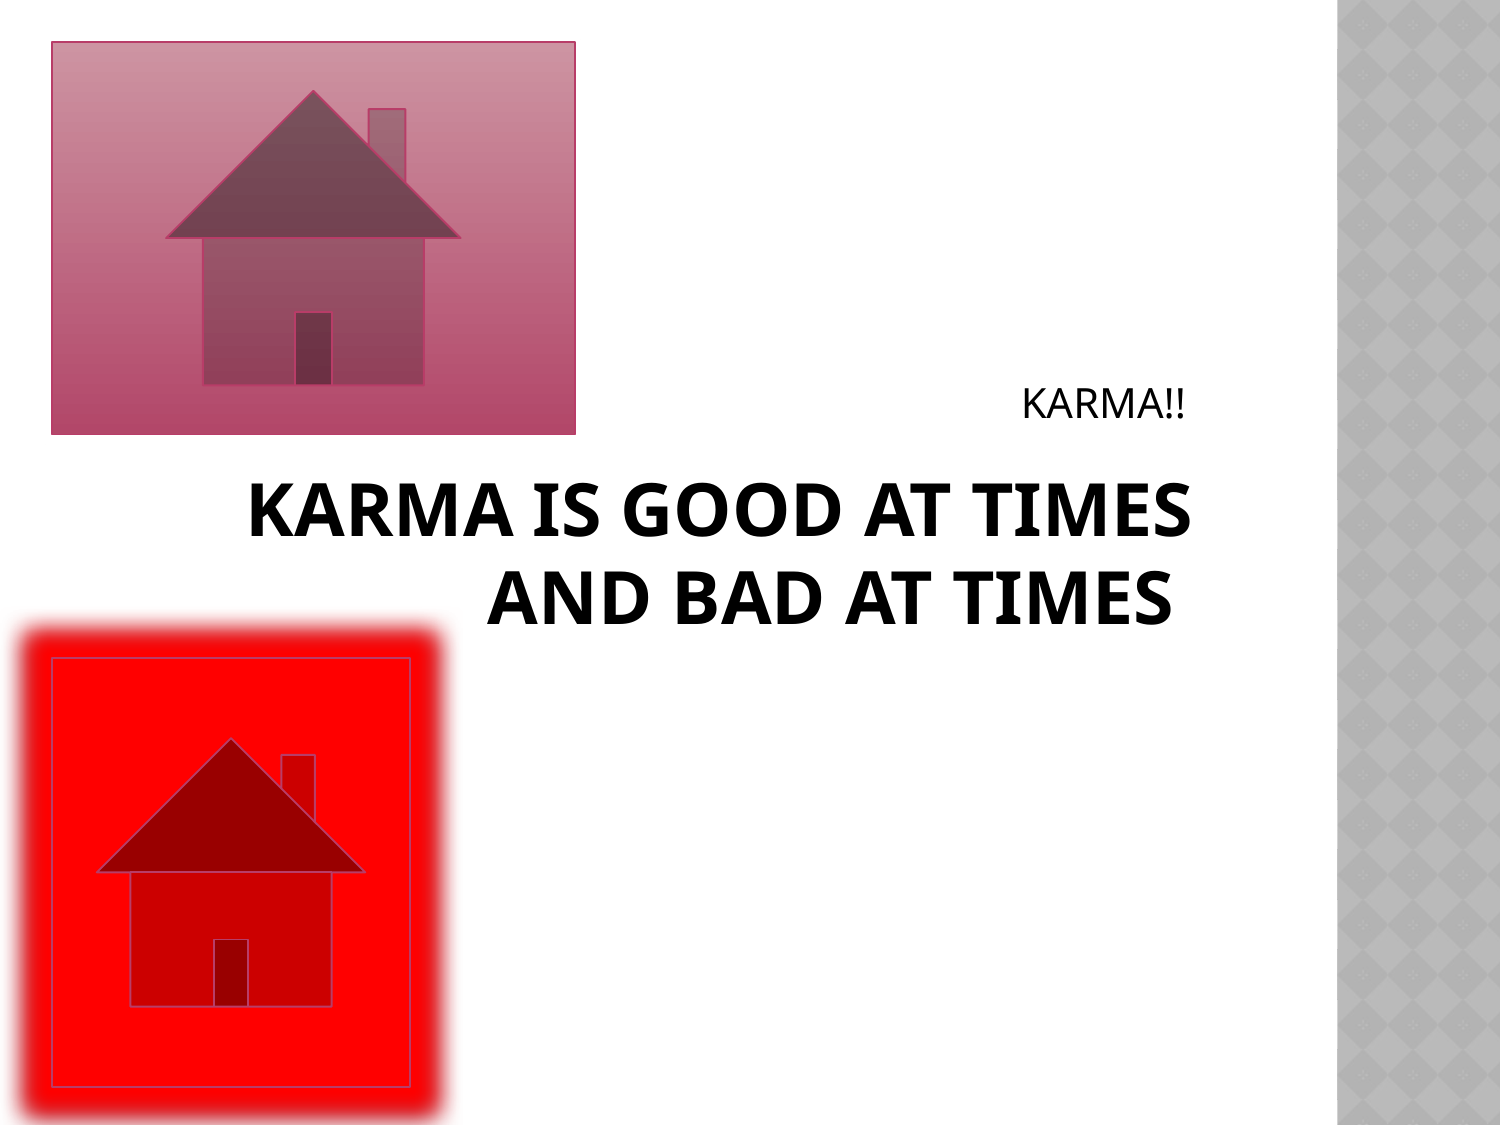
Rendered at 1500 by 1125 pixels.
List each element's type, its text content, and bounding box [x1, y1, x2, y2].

title Karma is good at times and bad at times [174, 462, 1202, 687]
text_box [51, 657, 411, 1088]
list KARMA!! [583, 312, 1202, 435]
text_box [51, 41, 576, 435]
